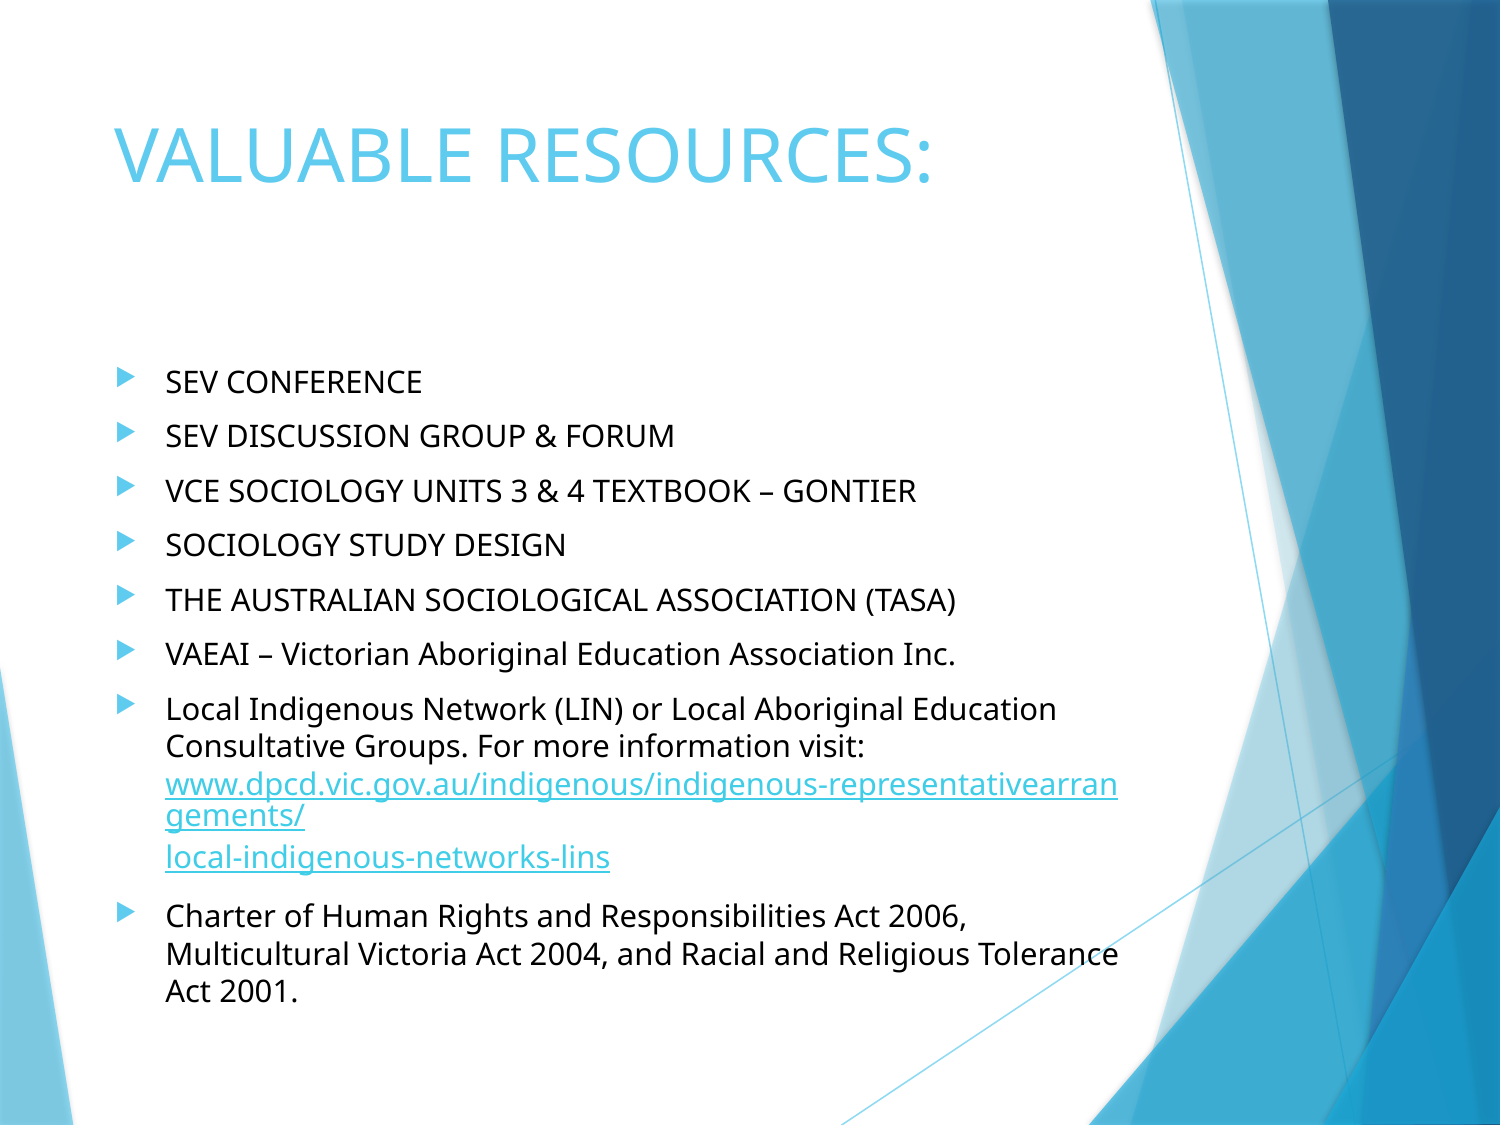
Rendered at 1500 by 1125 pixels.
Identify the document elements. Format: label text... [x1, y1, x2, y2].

title VALUABLE RESOURCES: [99, 99, 1142, 317]
list SEV CONFERENCE SEV DISCUSSION GROUP & FORUM VCE SOCIOLOGY UNITS 3 & 4 TEXTBOOK – GONTIER SOCIOLOGY STUDY DESIGN THE AUSTRALIAN SOCIOLOGICAL ASSOCIATION (TASA) VAEAI – Victorian Aboriginal Education Association Inc. Local Indigenous Network (LIN) or Local Aboriginal Education Consultative Groups. For more information visit: www.dpcd.vic.gov.au/indigenous/indigenous-representativearrangements/local-indigenous-networks-lins Charter of Human Rights and Responsibilities Act 2006, Multicultural Victoria Act 2004, and Racial and Religious Tolerance Act 2001. [99, 354, 1142, 992]
